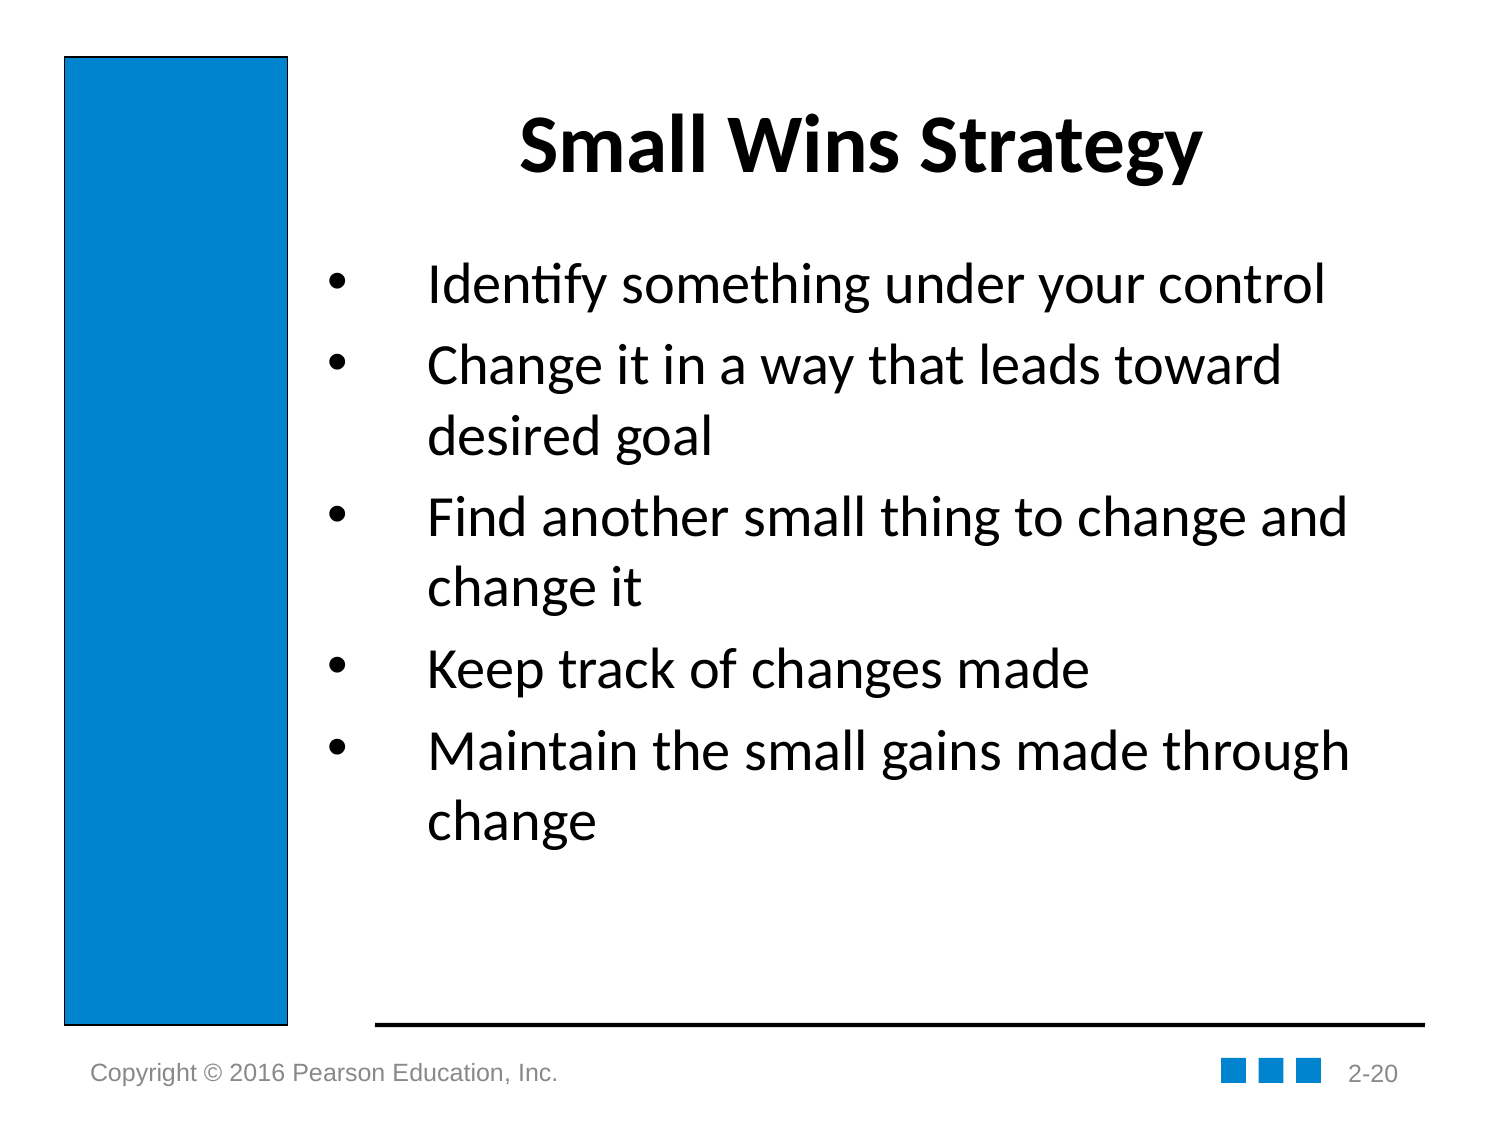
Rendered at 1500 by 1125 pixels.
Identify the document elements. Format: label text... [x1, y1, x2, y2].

list Identify something under your control Change it in a way that leads toward desired goal Find another small thing to change and change it Keep track of changes made Maintain the small gains made through change [312, 237, 1375, 950]
title Small Wins Strategy [300, 45, 1425, 233]
text_box [1221, 1057, 1246, 1083]
text_box 2-20 [1333, 1050, 1421, 1095]
text_box [64, 56, 288, 1025]
text_box Copyright © 2016 Pearson Education, Inc. [75, 1055, 625, 1088]
text_box [1296, 1057, 1321, 1083]
text_box [1258, 1057, 1284, 1083]
